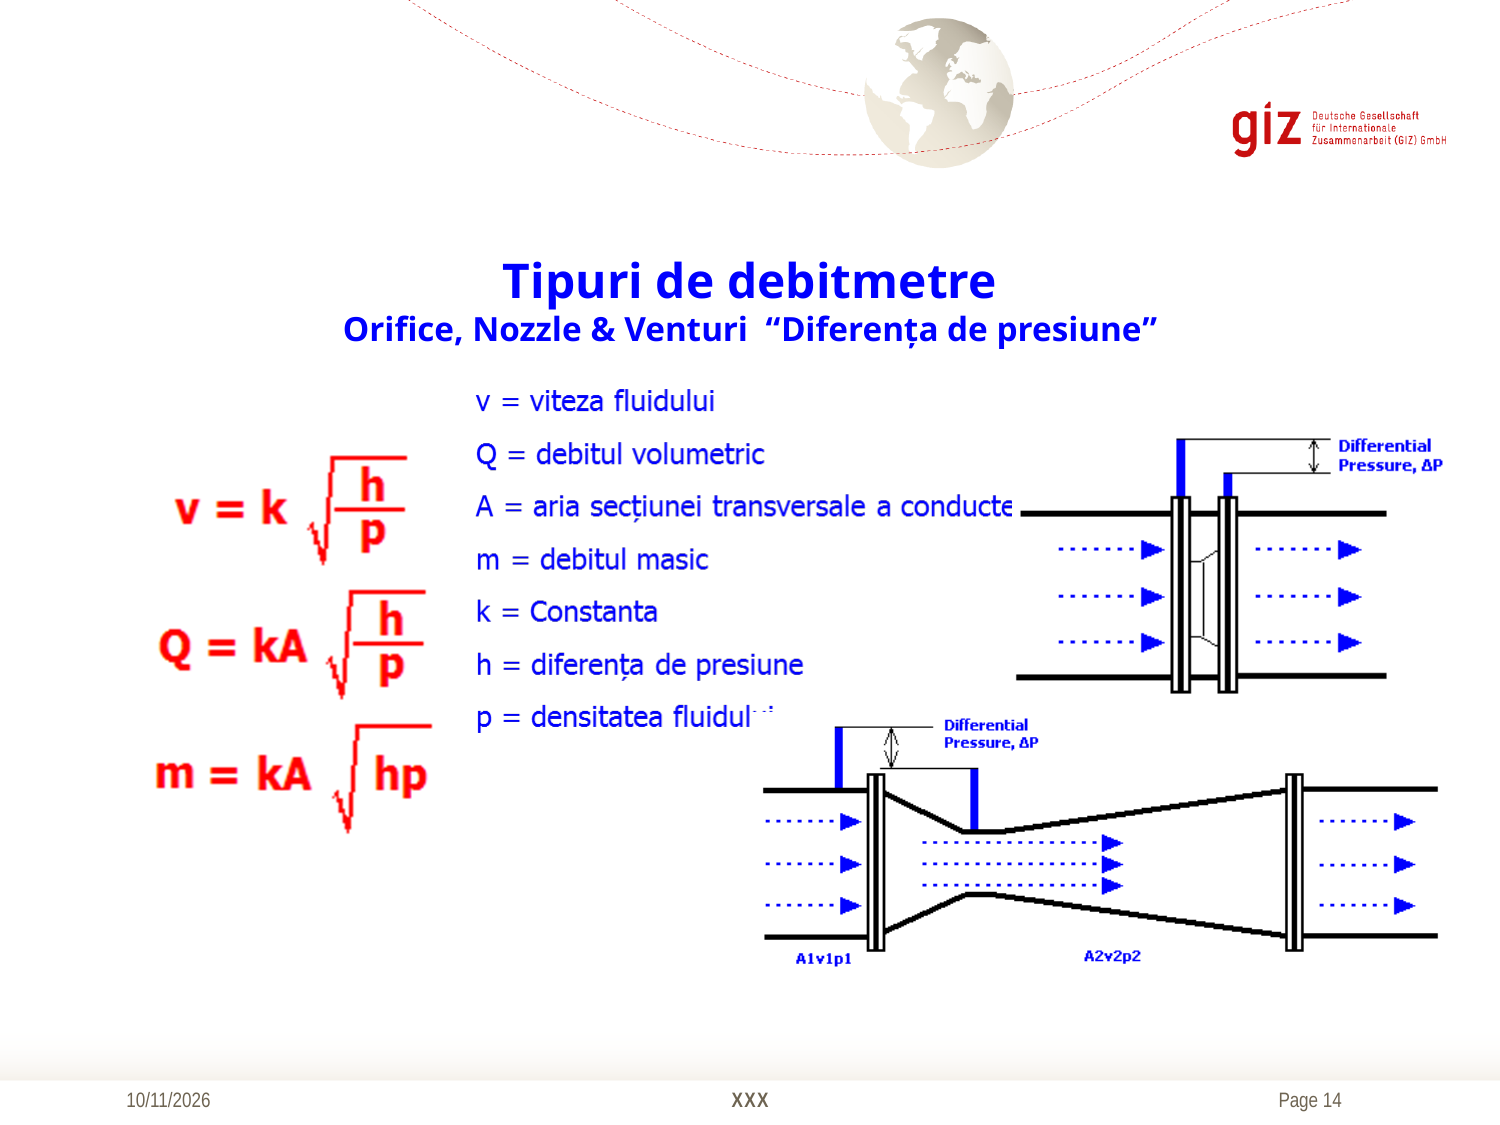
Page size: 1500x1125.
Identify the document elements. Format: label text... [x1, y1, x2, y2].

title Tipuri de debitmetre Orifice, Nozzle & Venturi “Diferența de presiune” [111, 243, 1389, 345]
footer XXX [469, 1079, 1031, 1121]
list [112, 426, 469, 853]
picture [0, 0, 1500, 184]
picture [0, 374, 1500, 1081]
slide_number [111, 1079, 325, 1121]
